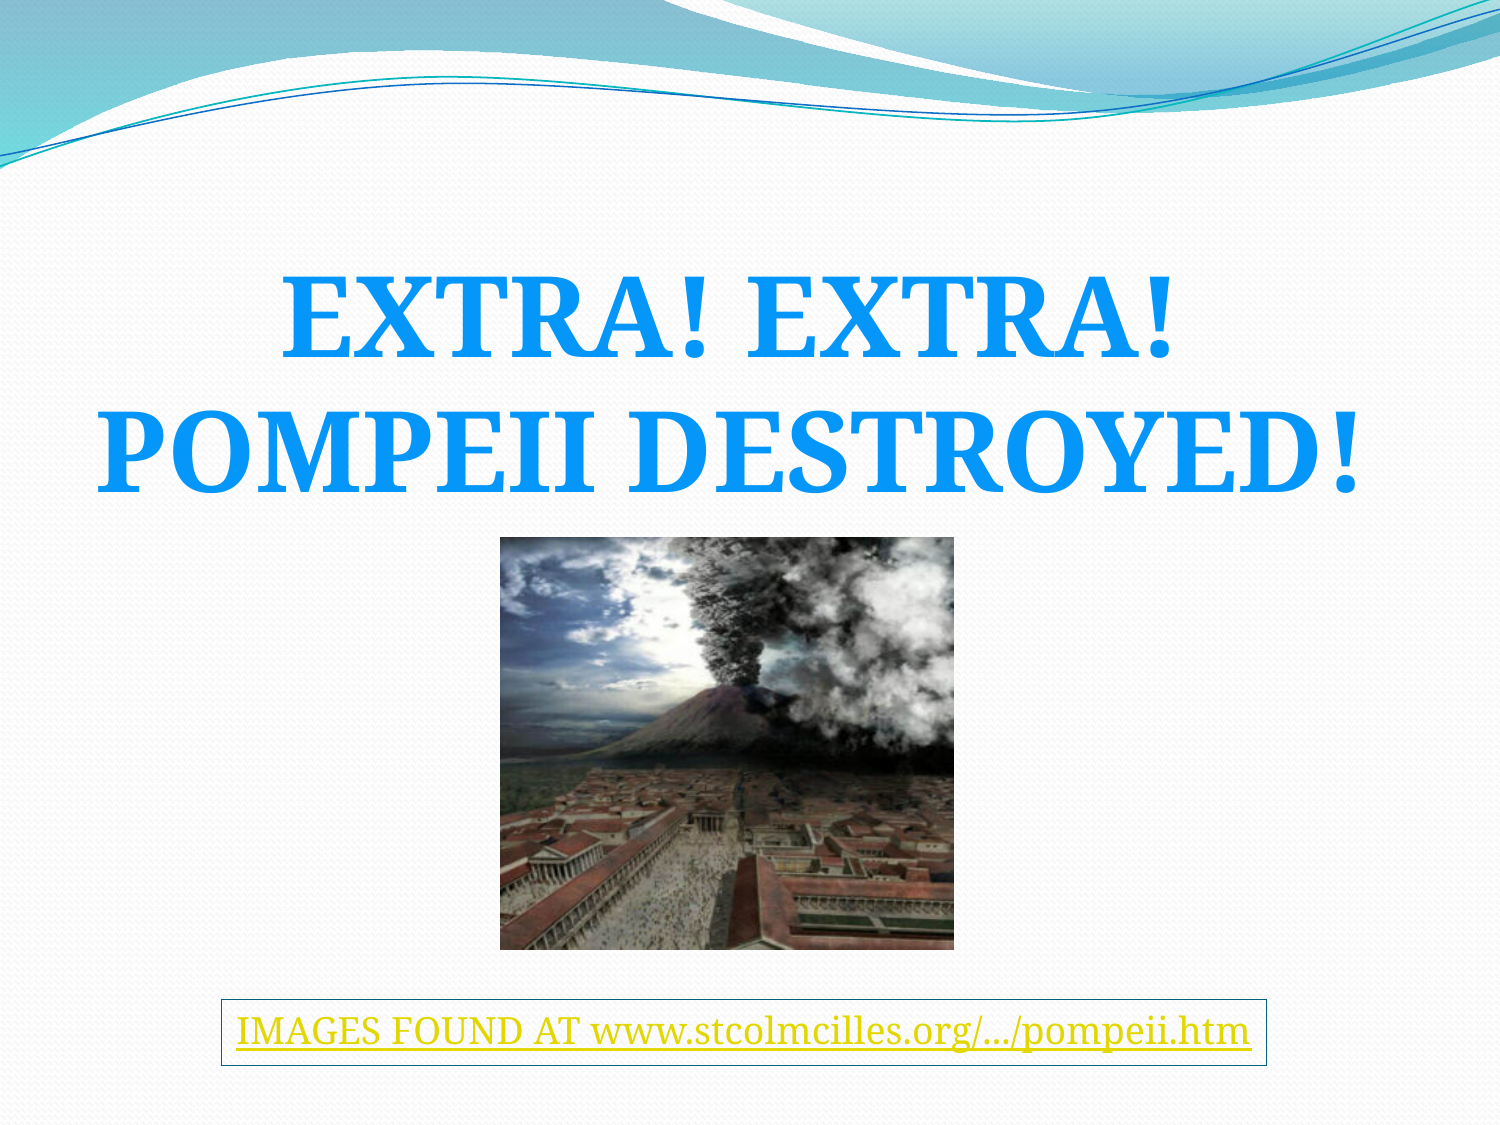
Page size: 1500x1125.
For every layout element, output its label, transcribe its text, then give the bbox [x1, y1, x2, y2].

picture [499, 537, 954, 951]
text_box IMAGES FOUND AT www.stcolmcilles.org/.../pompeii.htm [221, 999, 1267, 1066]
text_box EXTRA! EXTRA! POMPEII DESTROYED! [80, 237, 1383, 523]
